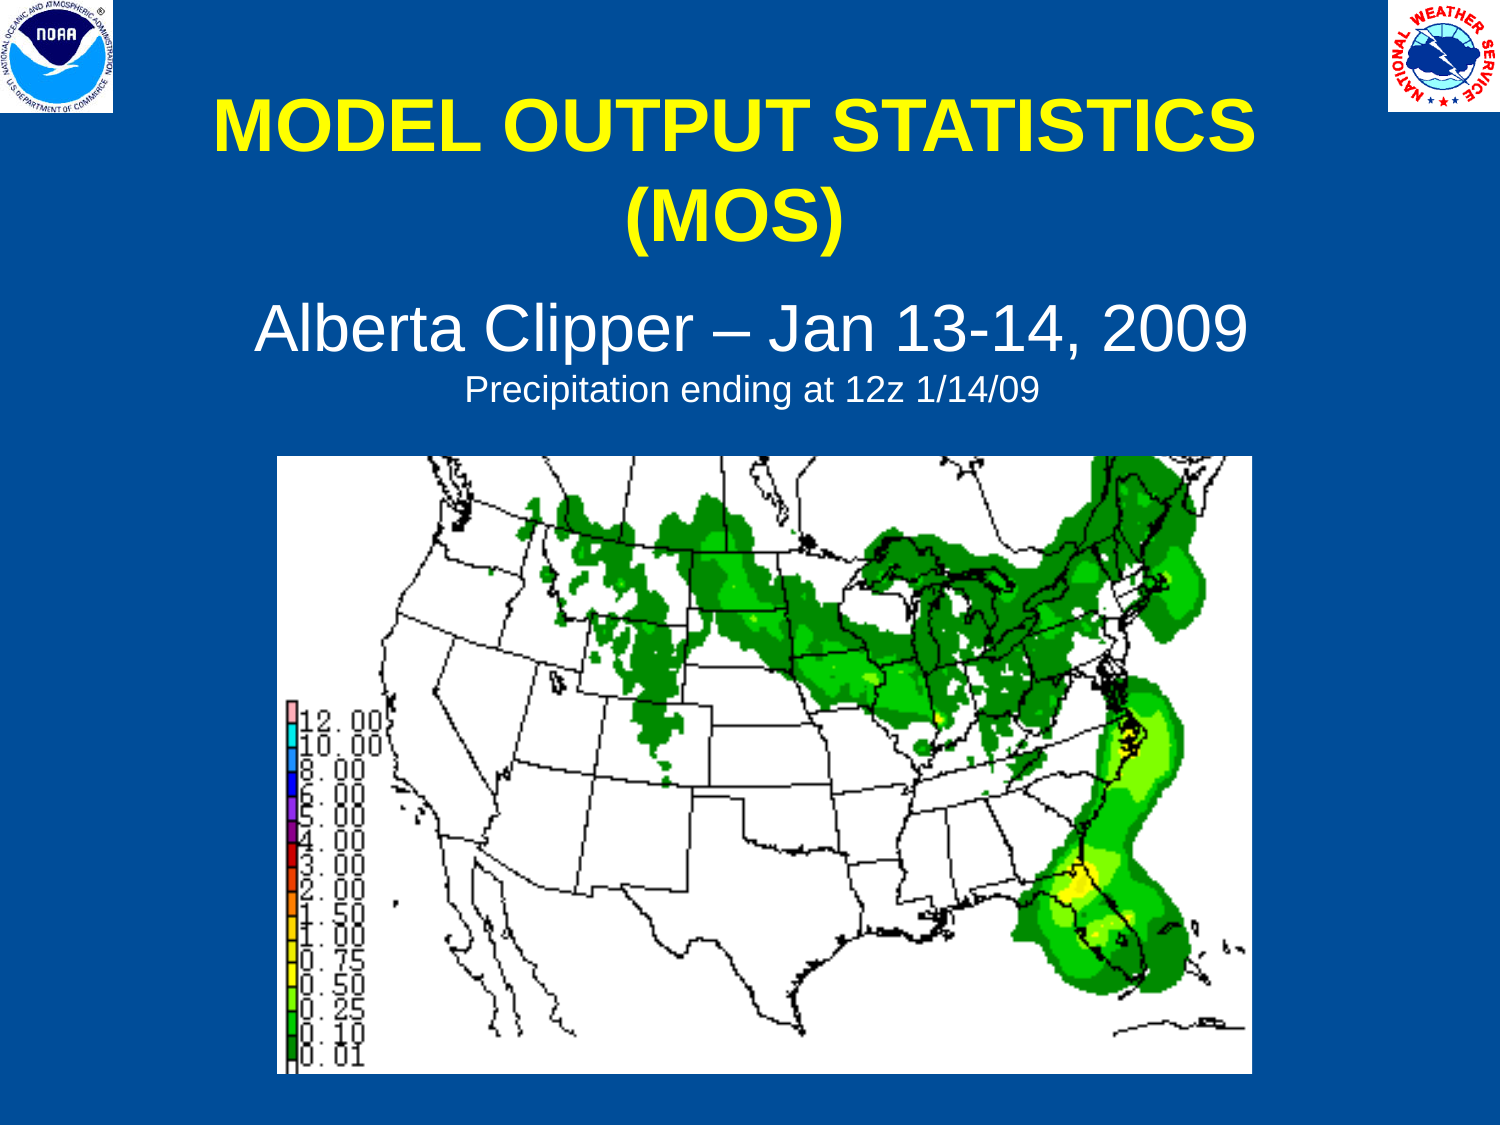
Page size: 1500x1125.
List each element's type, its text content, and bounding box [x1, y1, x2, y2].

picture [276, 456, 1253, 1074]
picture [0, 0, 113, 113]
text_box MODEL OUTPUT STATISTICS (MOS) [141, 68, 1330, 264]
text_box Alberta Clipper – Jan 13-14, 2009 Precipitation ending at 12z 1/14/09 [200, 277, 1305, 418]
picture [1388, 0, 1500, 112]
